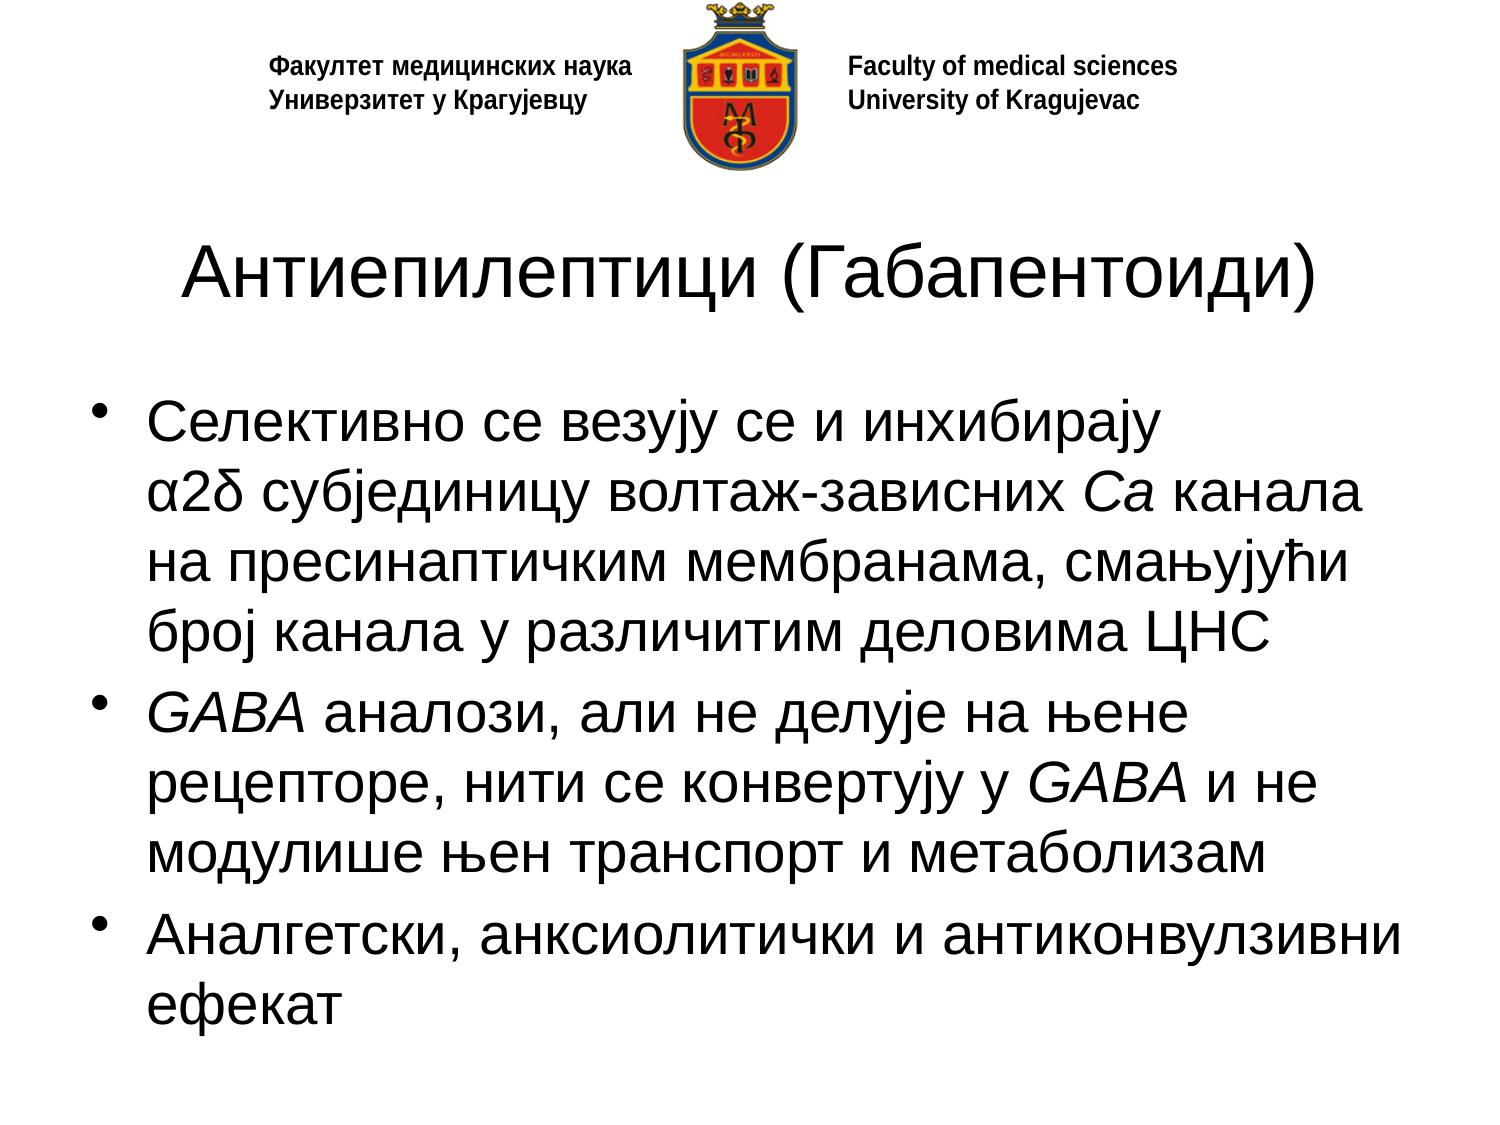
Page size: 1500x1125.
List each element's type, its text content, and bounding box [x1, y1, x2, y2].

title Антиепилептици (Габапентоиди) [74, 173, 1426, 362]
list Селективно се везују се и инхибирају α2δ субјединицу волтаж-зависних Ca канала на пресинаптичким мембранама, смањујући број канала у различитим деловима ЦНС GABA аналози, али не делује на њене рецепторе, нити се конвертују у GABA и не модулише њен транспорт и метаболизам Аналгетски, анксиолитички и антиконвулзивни ефекат [74, 374, 1426, 1118]
